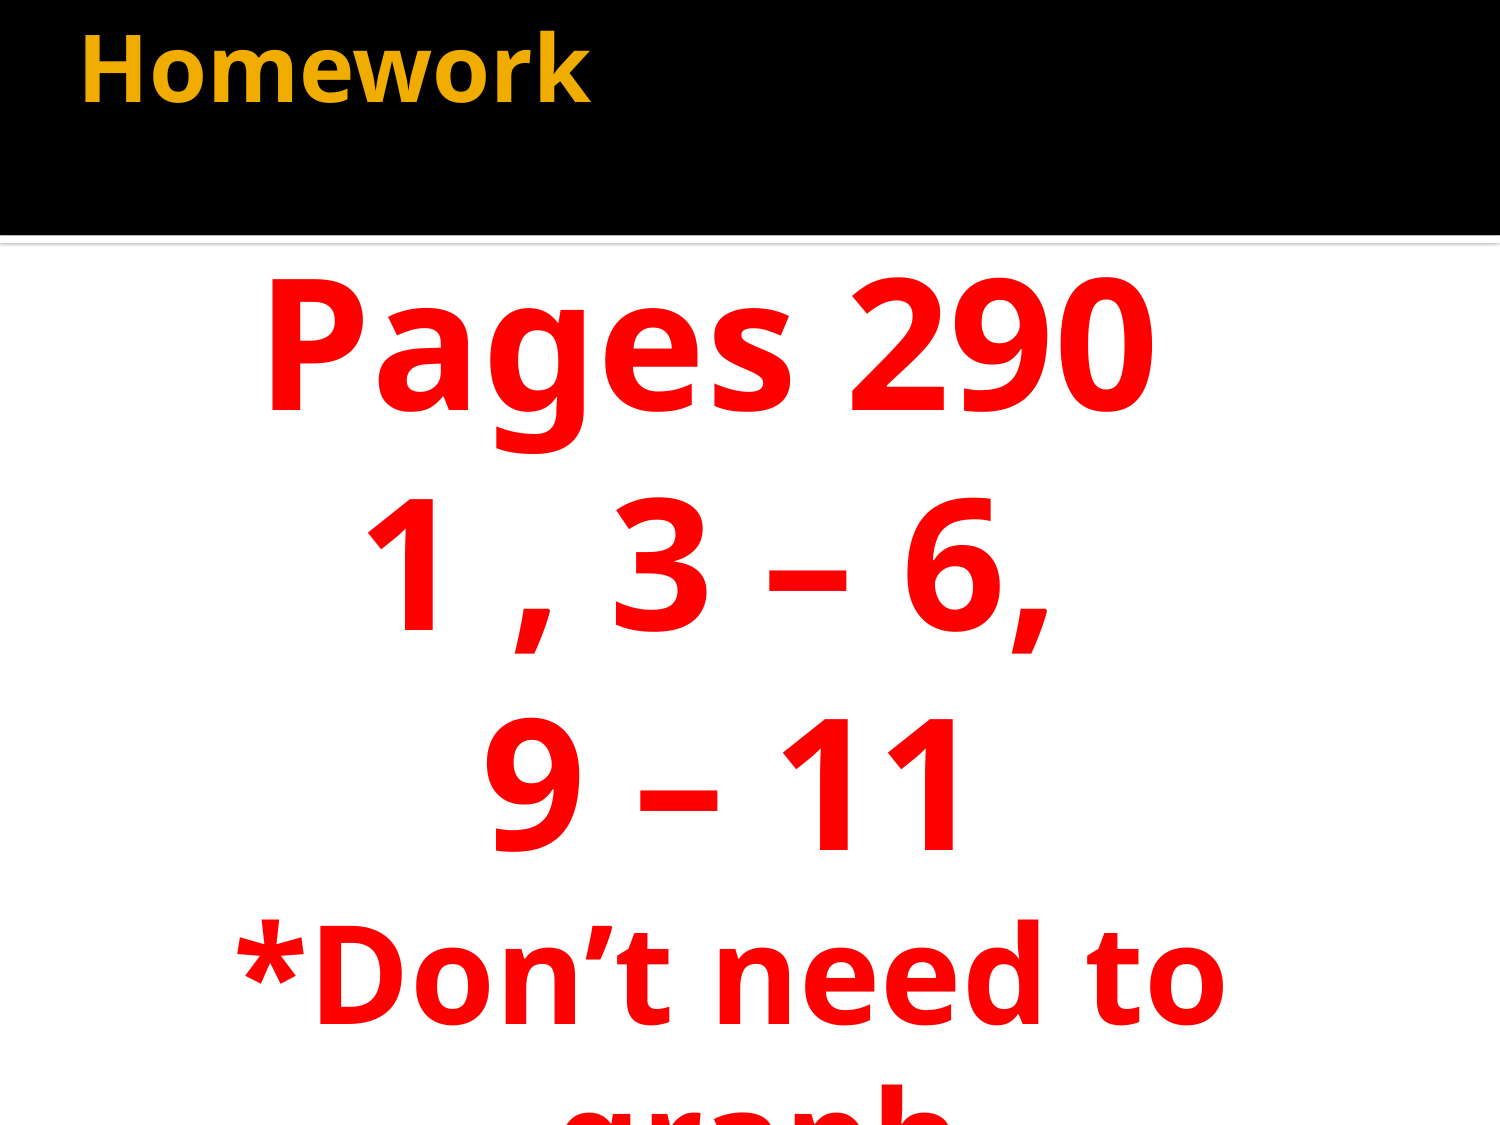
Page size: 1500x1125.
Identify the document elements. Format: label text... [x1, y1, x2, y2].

title Homework [62, 0, 1413, 130]
list Pages 290 1 , 3 – 6, 9 – 11 *Don’t need to graph [50, 212, 1400, 1038]
